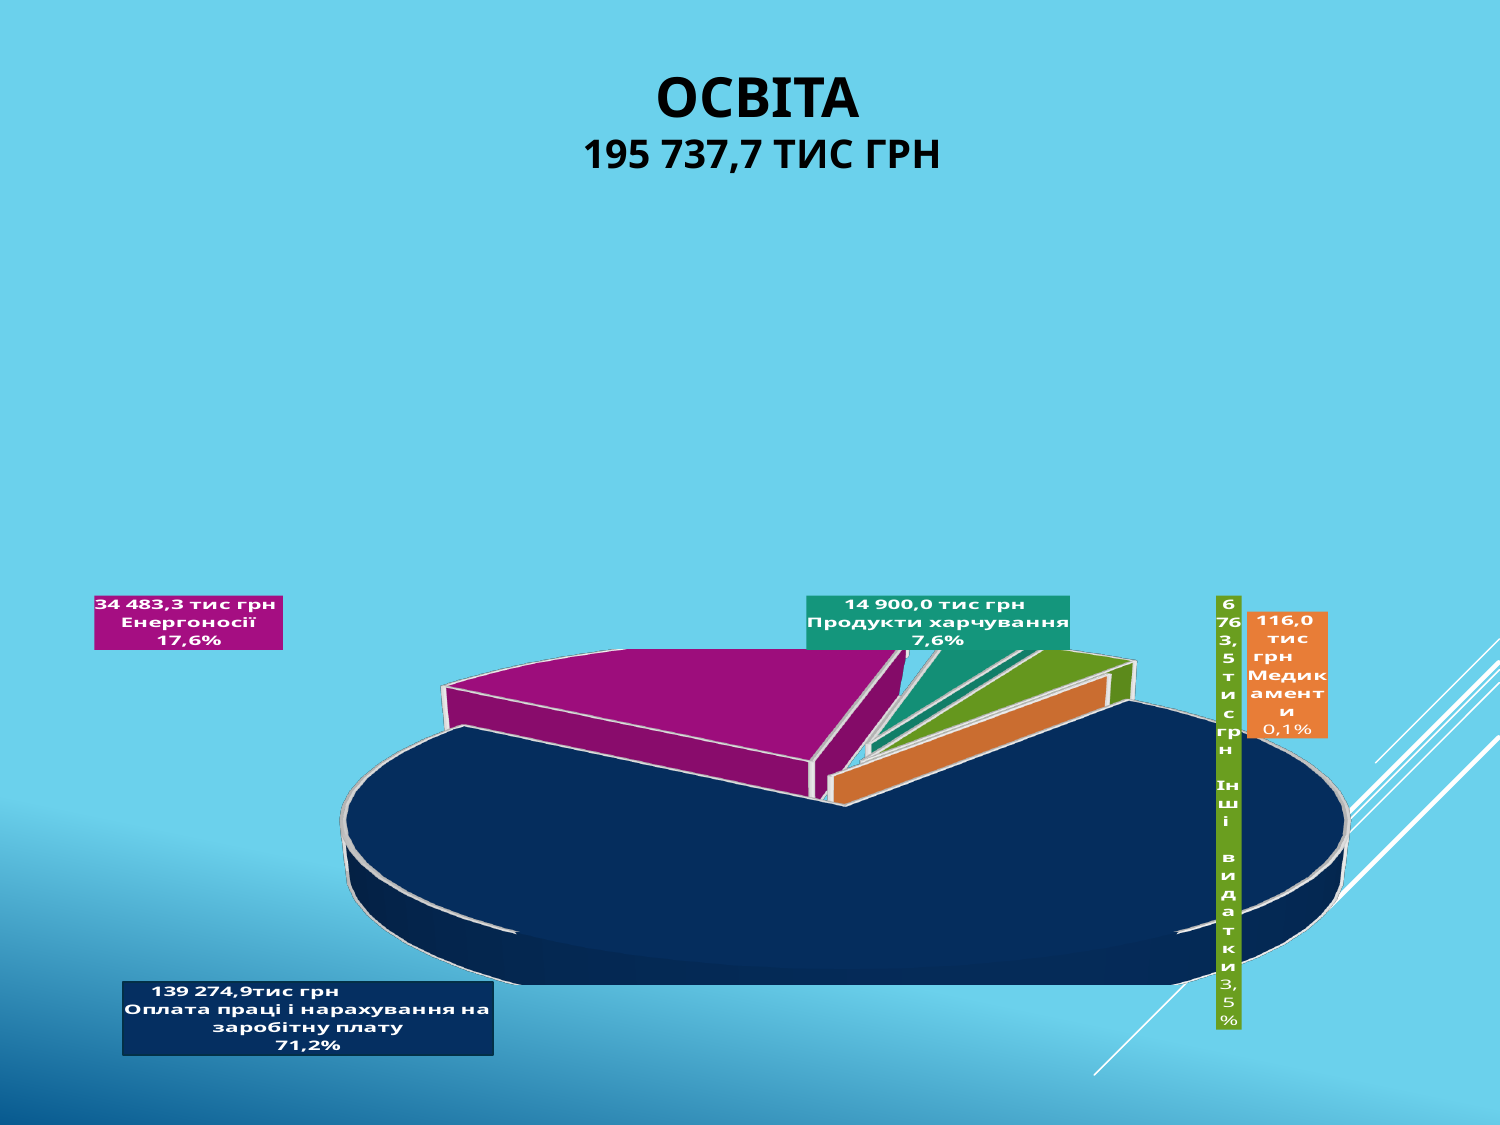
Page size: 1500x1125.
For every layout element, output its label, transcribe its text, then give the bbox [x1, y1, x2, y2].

title Освіта 195 737,7 тис грн [245, 54, 1270, 185]
chart [94, 219, 1383, 1095]
list [88, 881, 94, 894]
